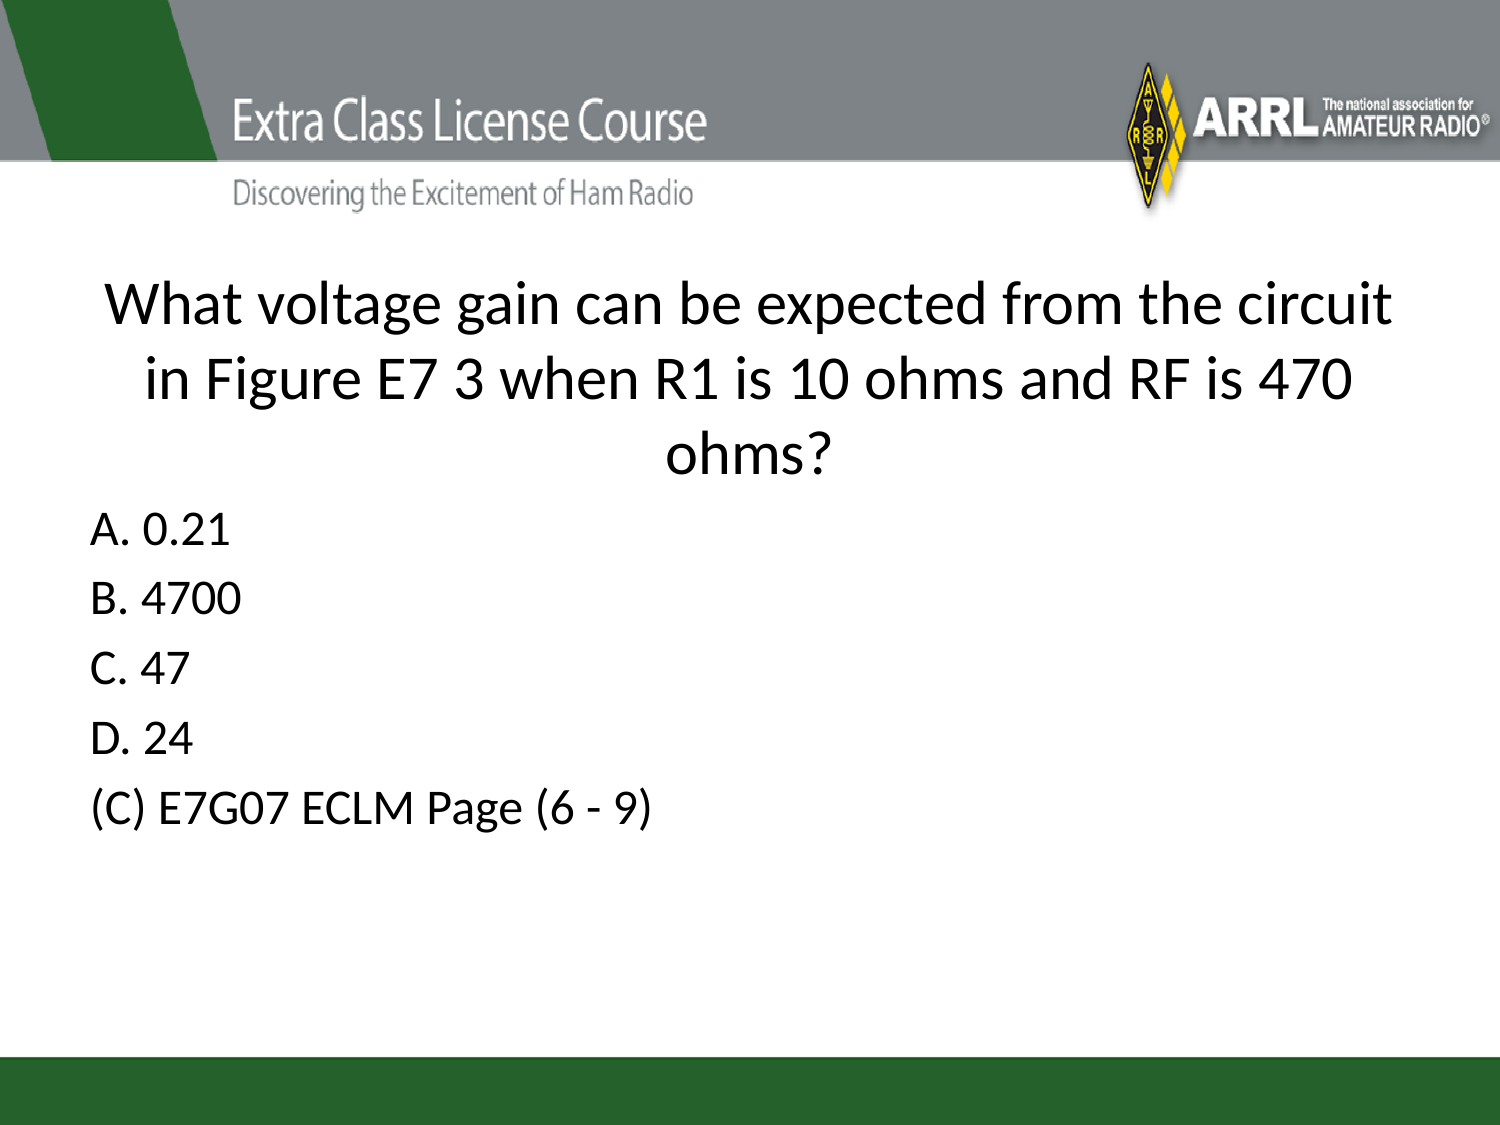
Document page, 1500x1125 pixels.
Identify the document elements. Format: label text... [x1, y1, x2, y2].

title What voltage gain can be expected from the circuit in Figure E7 3 when R1 is 10 ohms and RF is 470 ohms? [75, 254, 1425, 435]
picture [0, 0, 1500, 1125]
list A. 0.21 B. 4700 C. 47 D. 24 (C) E7G07 ECLM Page (6 - 9) [75, 487, 1425, 1005]
